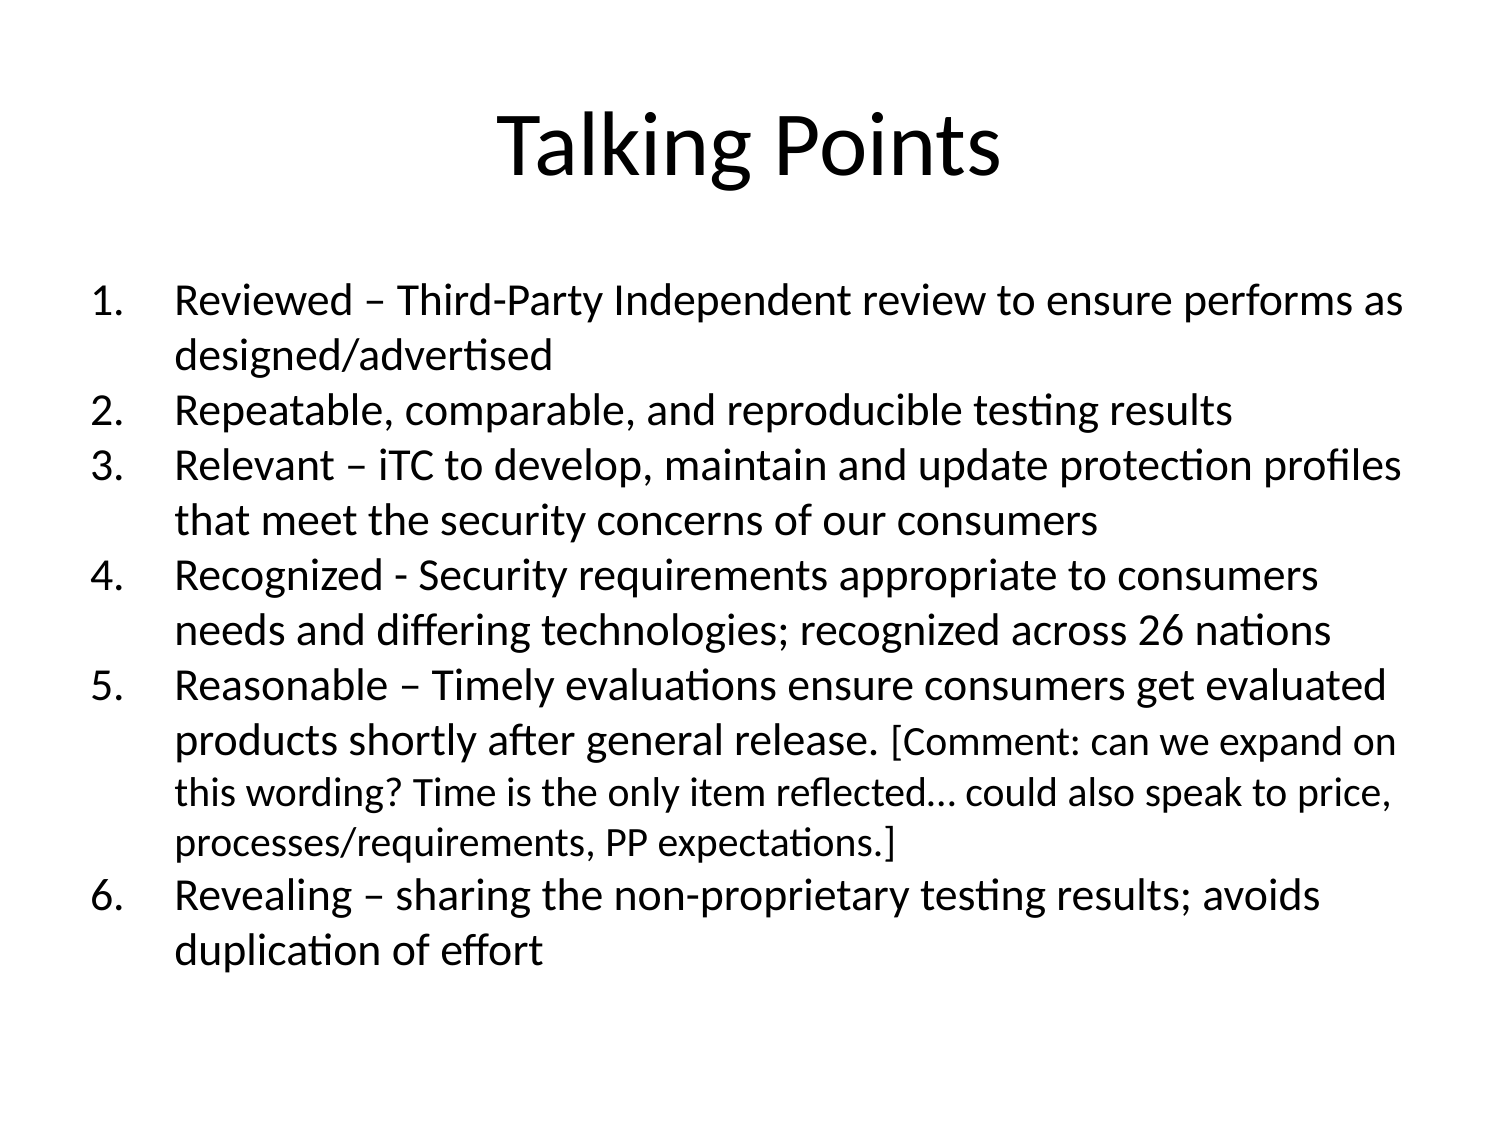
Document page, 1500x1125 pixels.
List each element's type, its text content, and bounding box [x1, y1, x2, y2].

title Talking Points [75, 45, 1425, 233]
list Reviewed – Third-Party Independent review to ensure performs as designed/advertised Repeatable, comparable, and reproducible testing results Relevant – iTC to develop, maintain and update protection profiles that meet the security concerns of our consumers Recognized - Security requirements appropriate to consumers needs and differing technologies; recognized across 26 nations Reasonable – Timely evaluations ensure consumers get evaluated products shortly after general release. [Comment: can we expand on this wording? Time is the only item reflected… could also speak to price, processes/requirements, PP expectations.] Revealing – sharing the non-proprietary testing results; avoids duplication of effort [75, 262, 1425, 1005]
